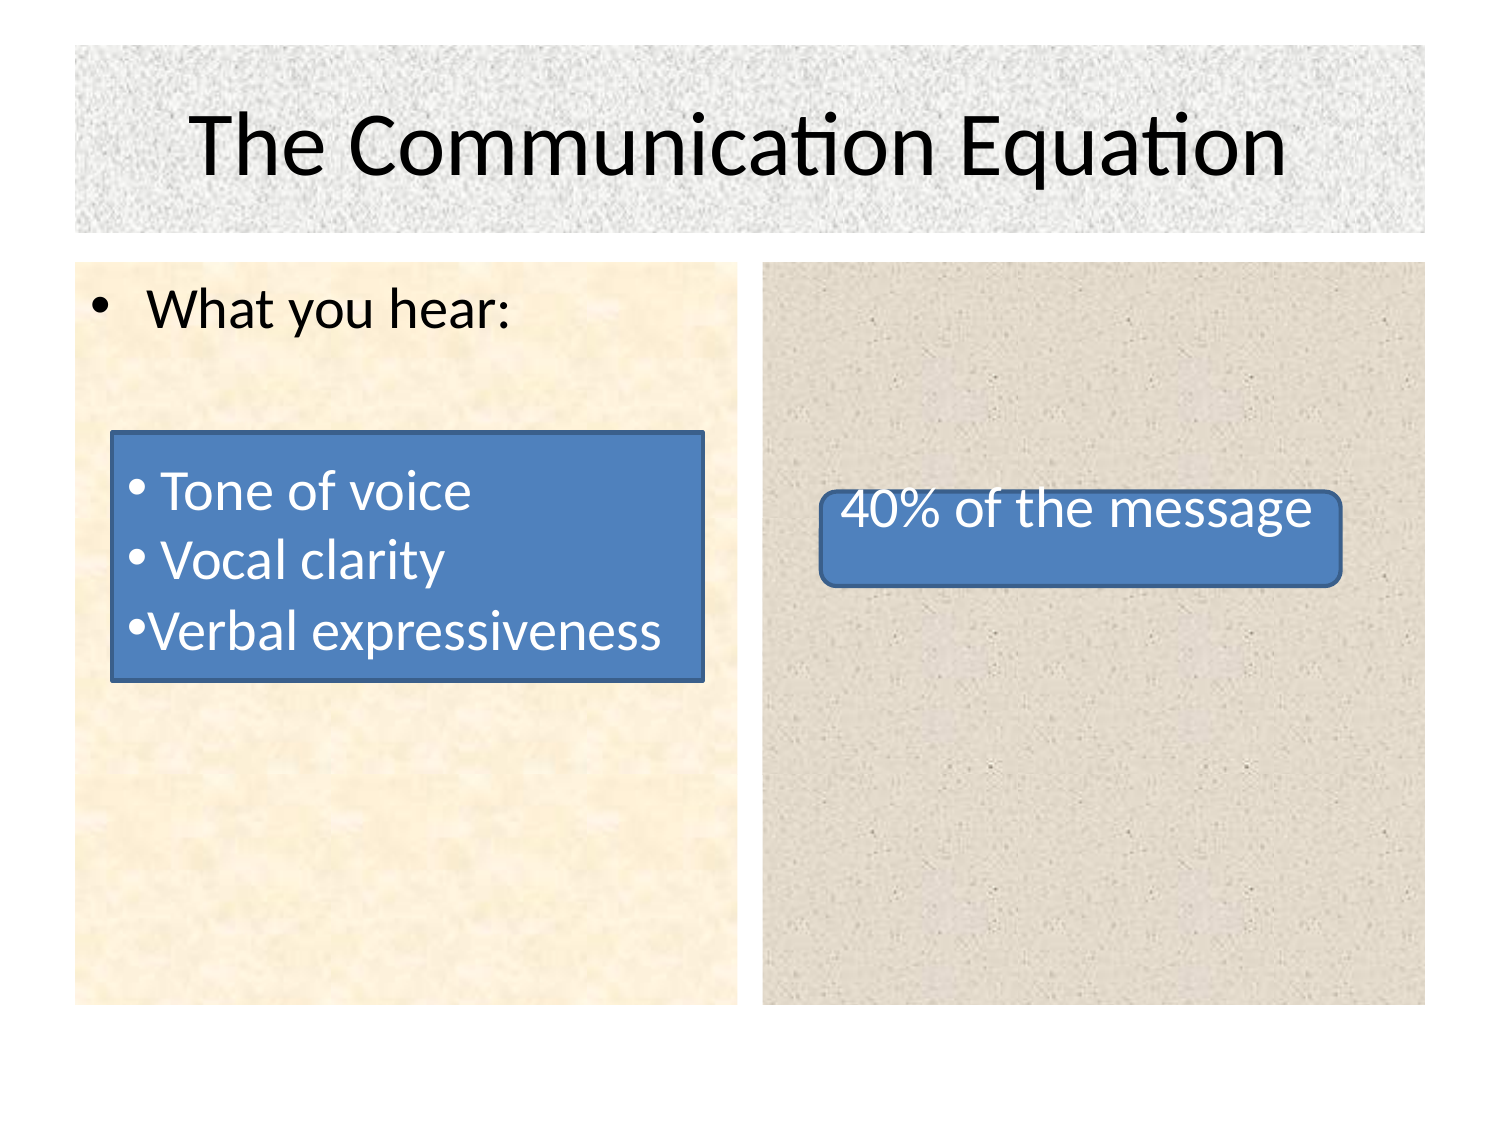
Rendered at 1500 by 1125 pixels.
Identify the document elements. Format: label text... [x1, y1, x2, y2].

list What you hear: [75, 262, 738, 1005]
text_box Tone of voice Vocal clarity Verbal expressiveness [110, 430, 705, 683]
list [762, 262, 1425, 1005]
text_box 40% of the message [818, 489, 1343, 589]
title The Communication Equation [75, 45, 1425, 233]
